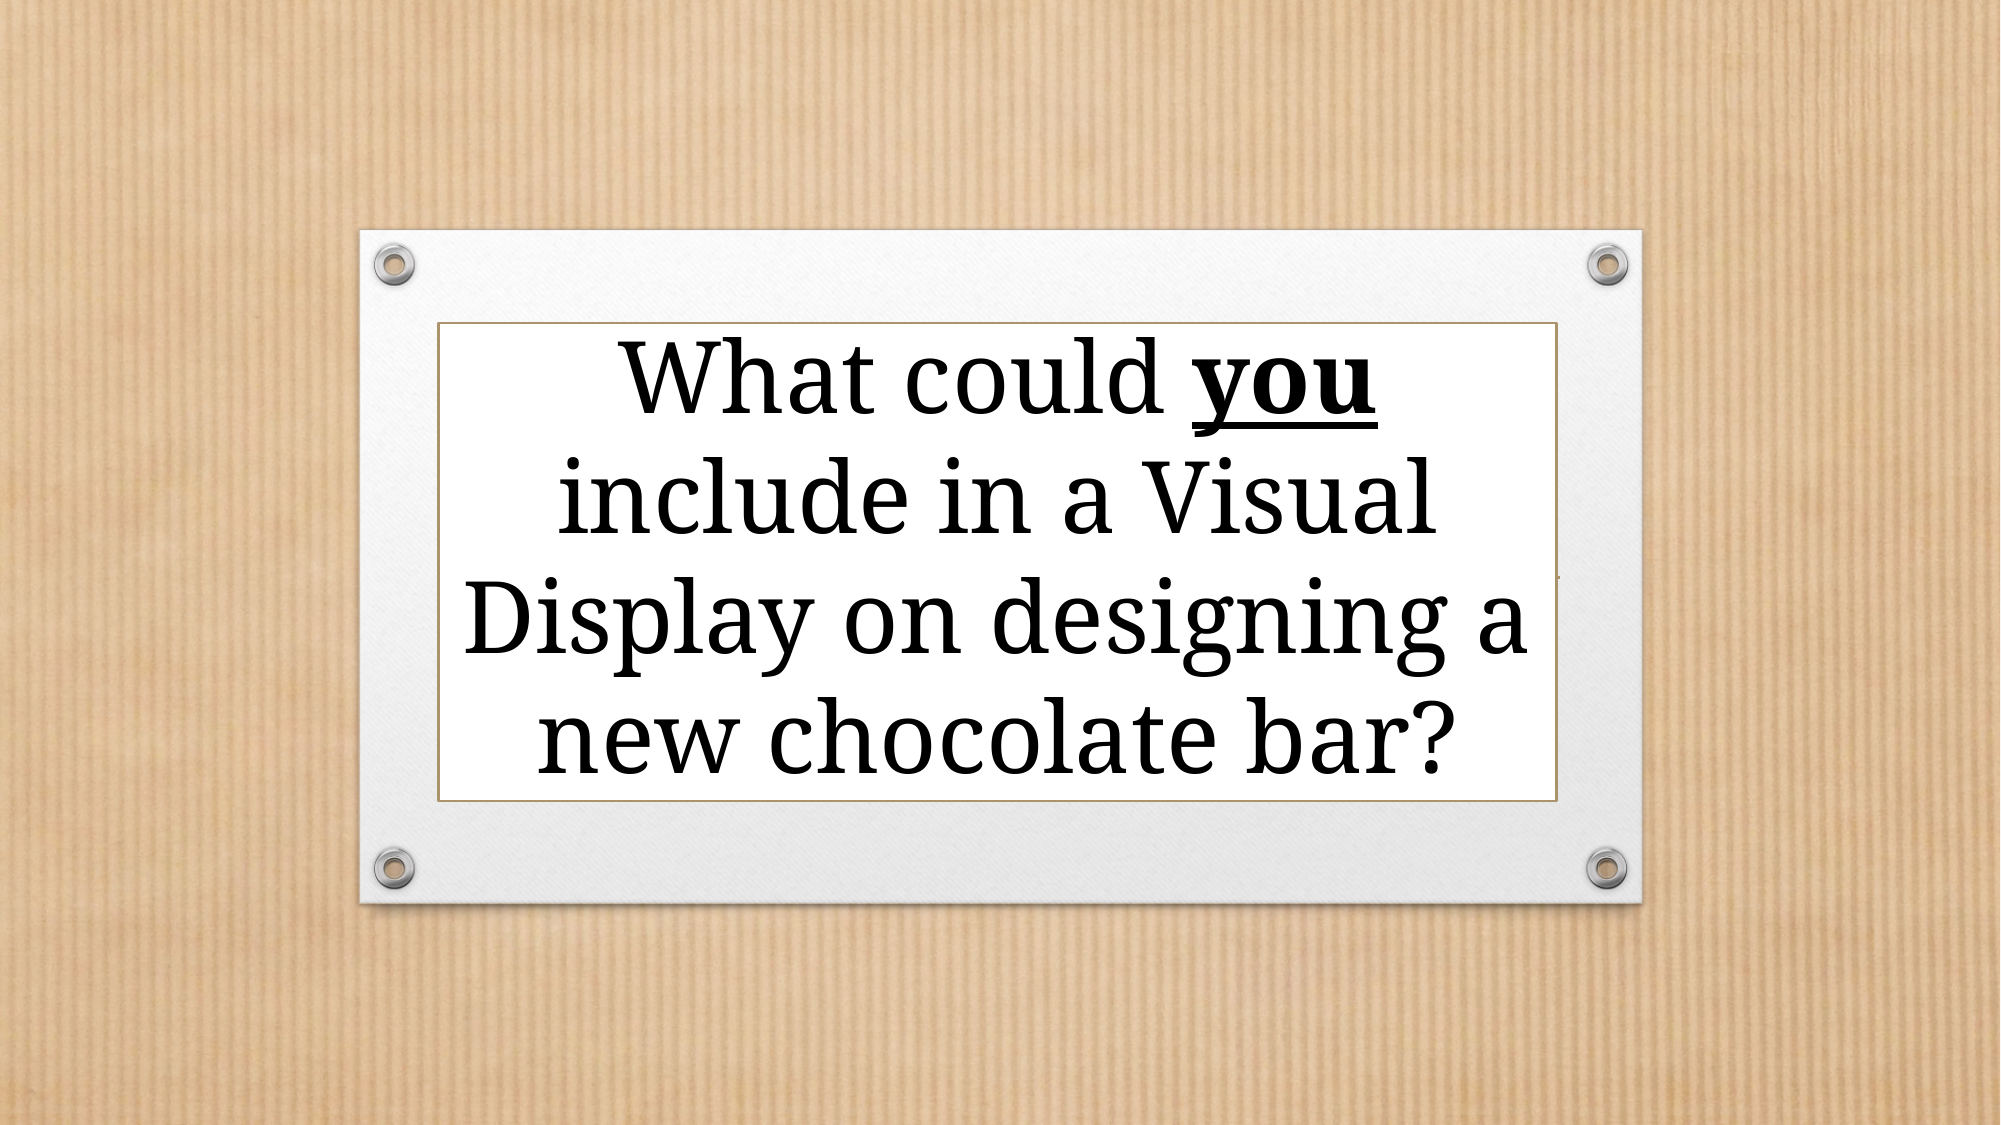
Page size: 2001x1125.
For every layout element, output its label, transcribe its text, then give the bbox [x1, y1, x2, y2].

picture [0, 0, 2001, 1125]
title What could you include in a Visual Display on designing a new chocolate bar? [437, 322, 1558, 802]
